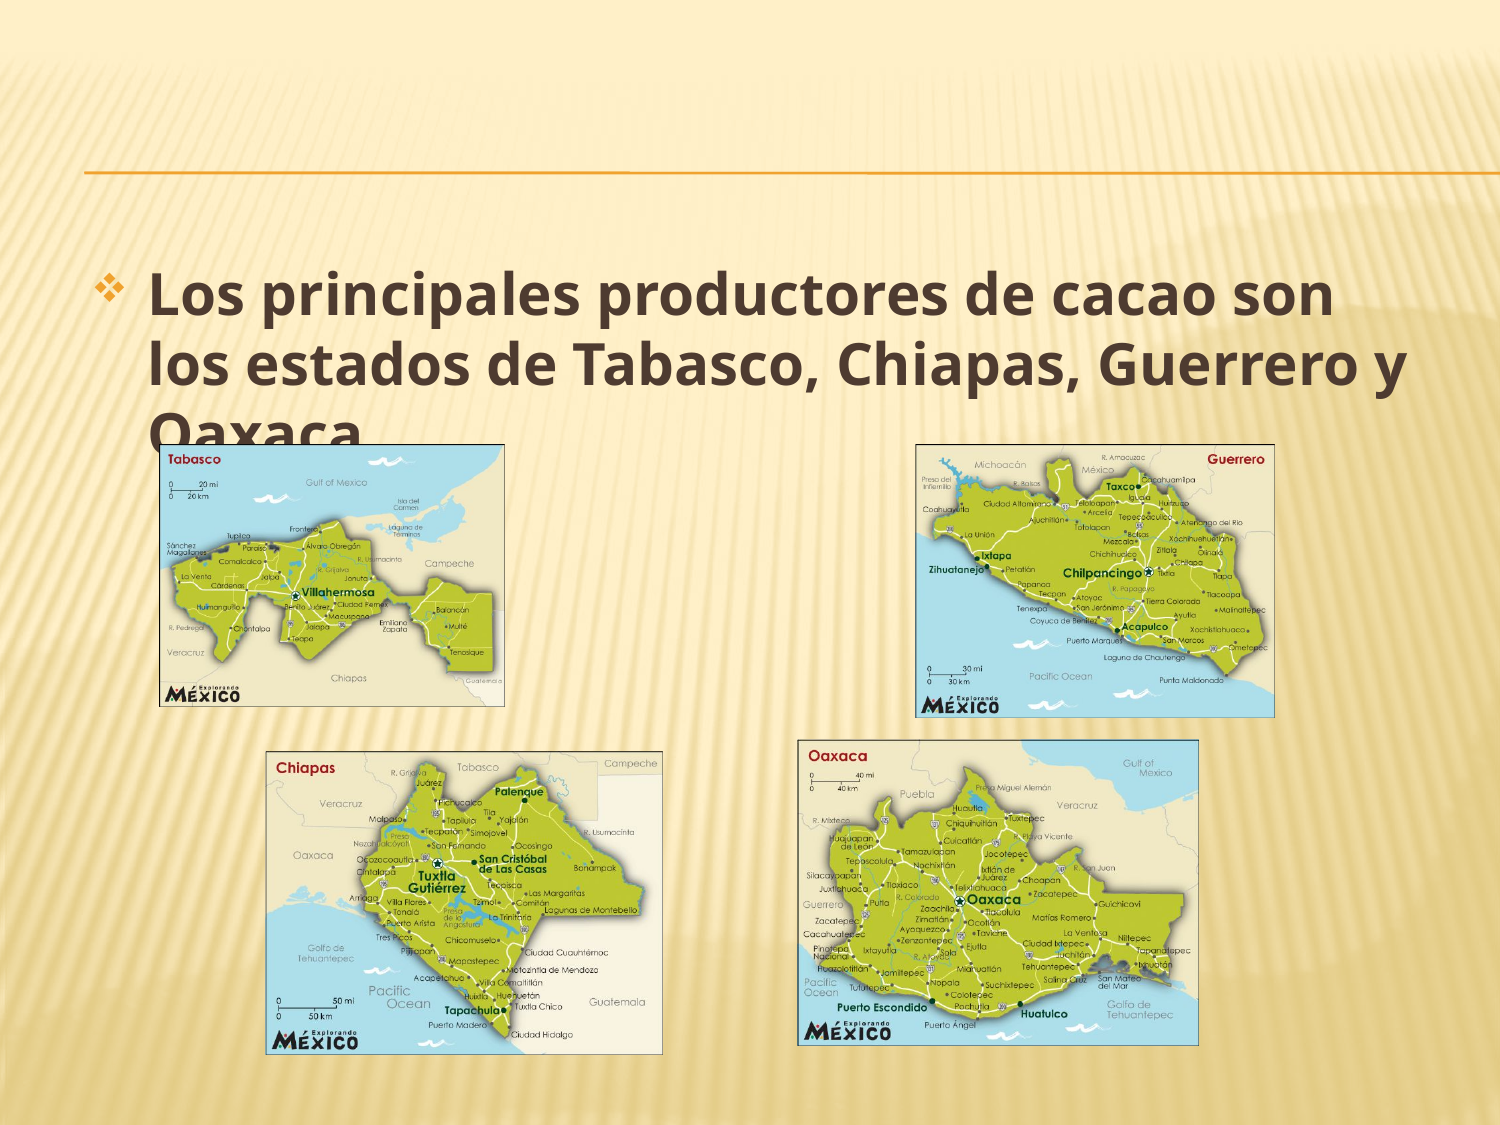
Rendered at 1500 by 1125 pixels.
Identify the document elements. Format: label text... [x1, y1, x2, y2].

picture [796, 739, 1200, 1046]
picture [265, 751, 664, 1055]
picture [159, 444, 505, 708]
list Los principales productores de cacao son los estados de Tabasco, Chiapas, Guerrero y Oaxaca. [76, 0, 1427, 1125]
picture [914, 444, 1275, 718]
